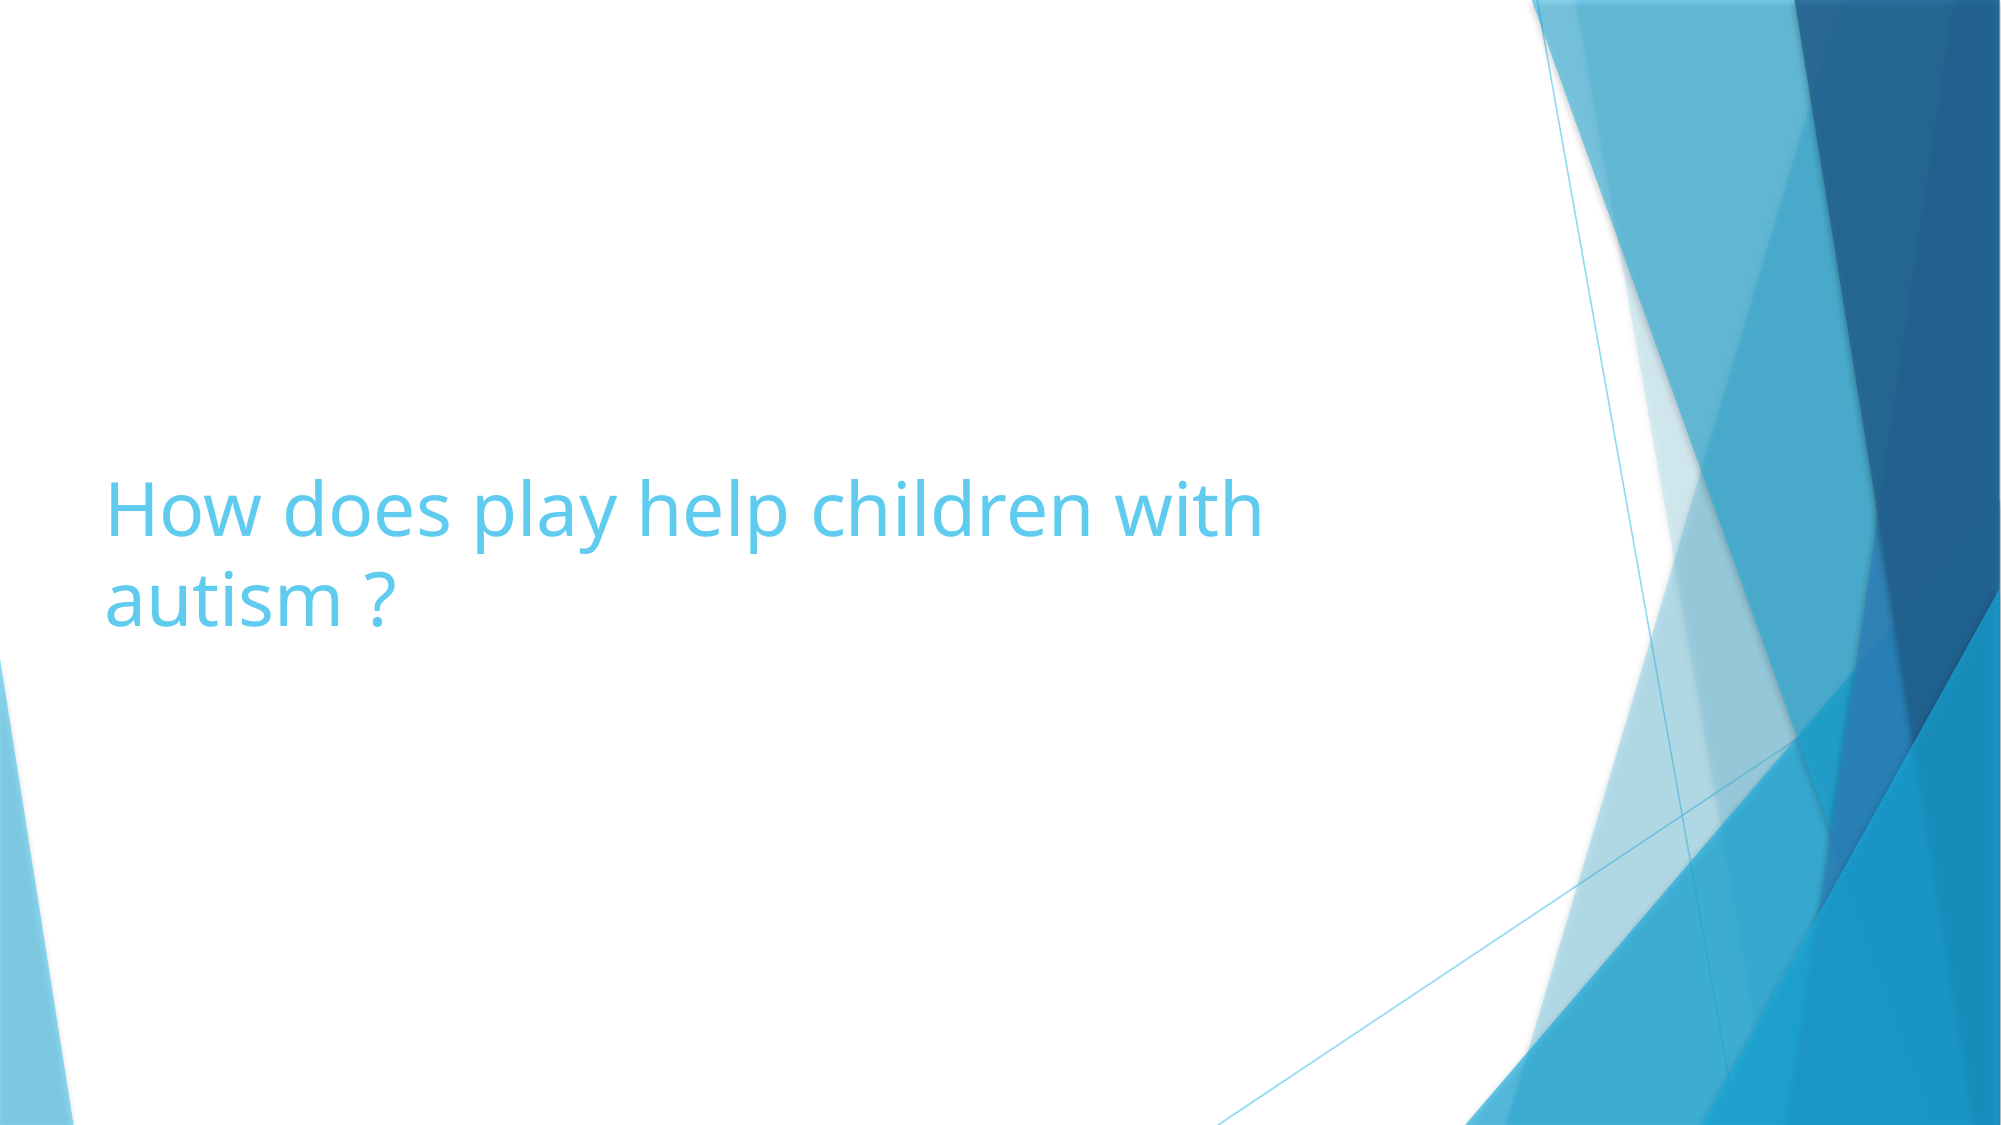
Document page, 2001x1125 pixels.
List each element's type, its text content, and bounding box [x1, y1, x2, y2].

title How does play help children with autism ? [89, 454, 1542, 671]
